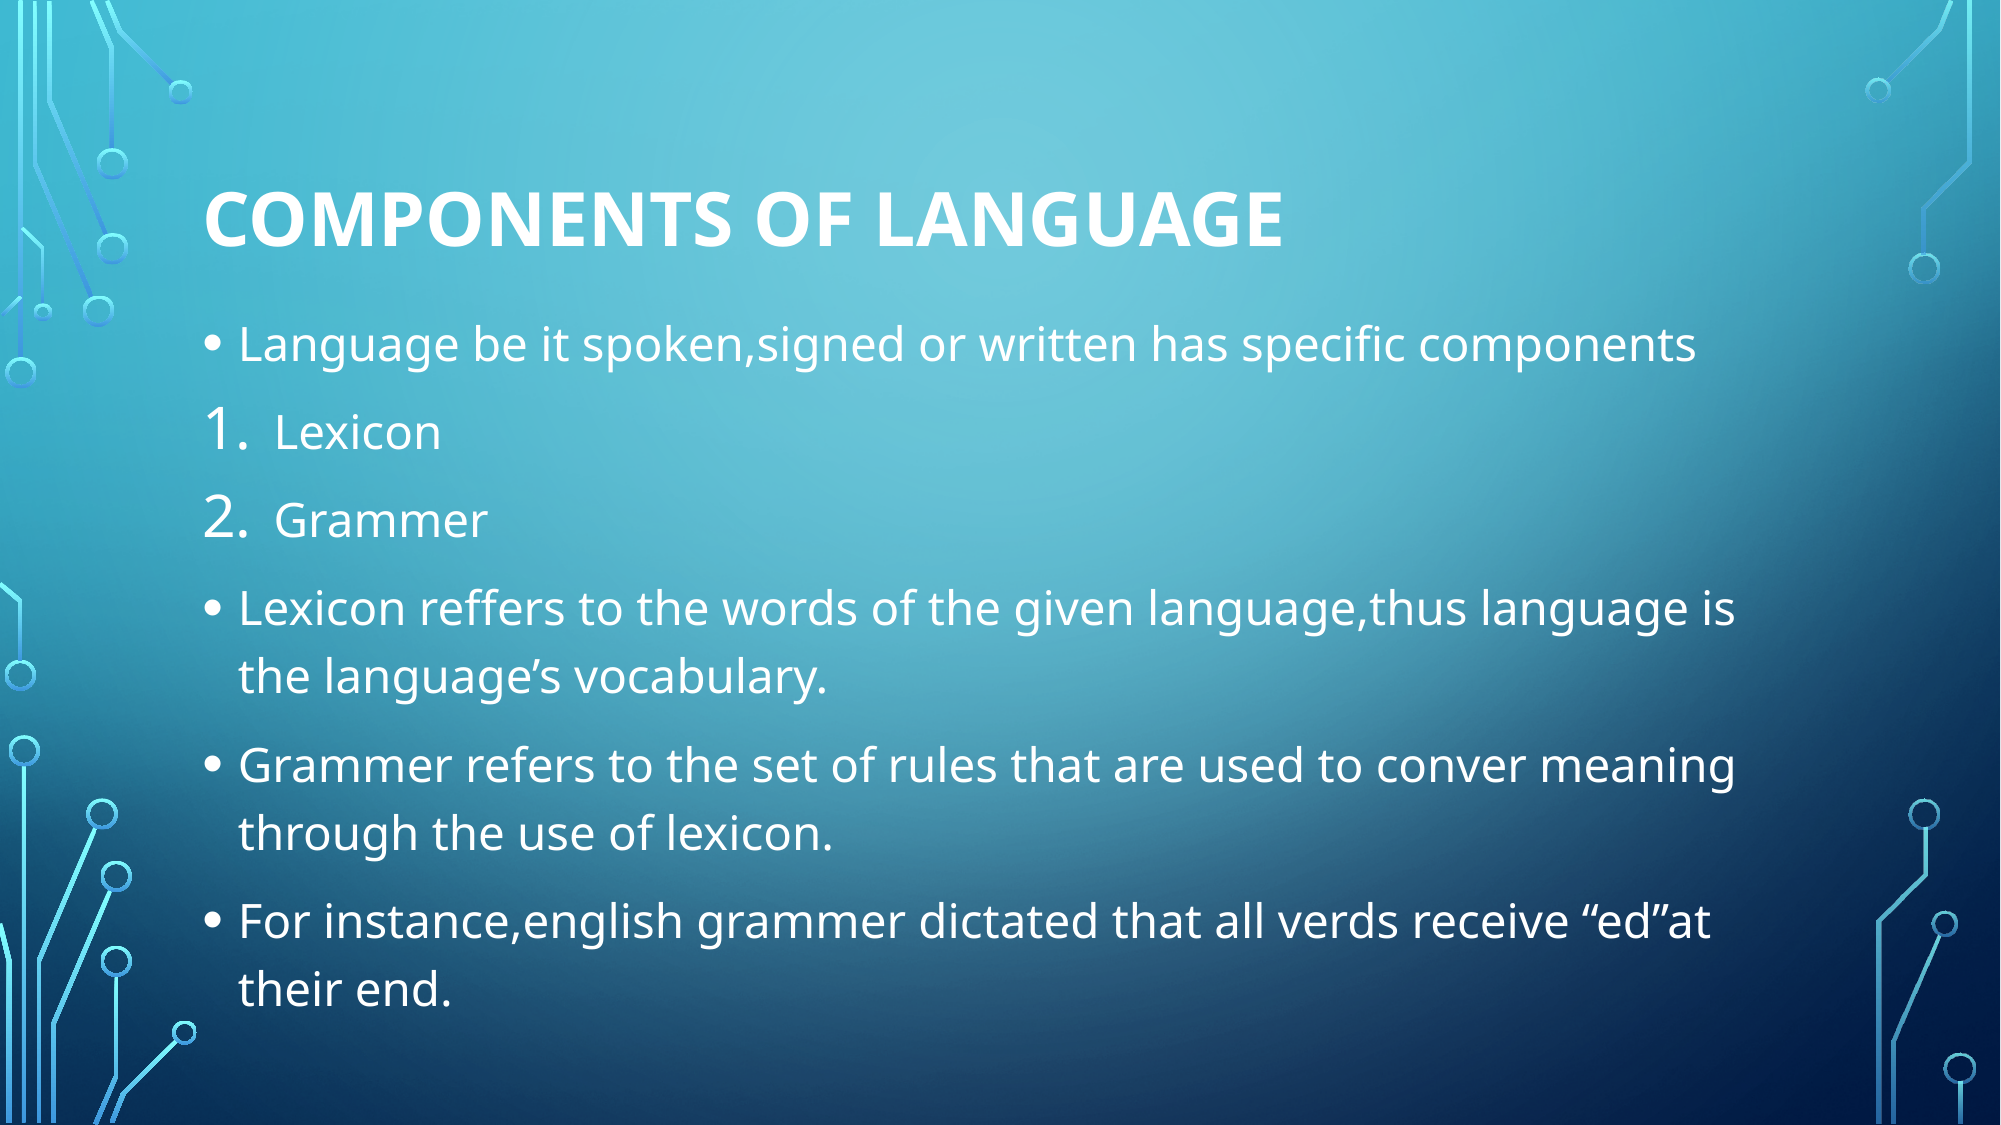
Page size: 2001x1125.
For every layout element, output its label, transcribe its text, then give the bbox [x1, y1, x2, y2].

list Language be it spoken,signed or written has specific components Lexicon Grammer Lexicon reffers to the words of the given language,thus language is the language’s vocabulary. Grammer refers to the set of rules that are used to conver meaning through the use of lexicon. For instance,english grammer dictated that all verds receive “ed”at their end. [187, 295, 1813, 1024]
title Components of language [187, 101, 1813, 295]
